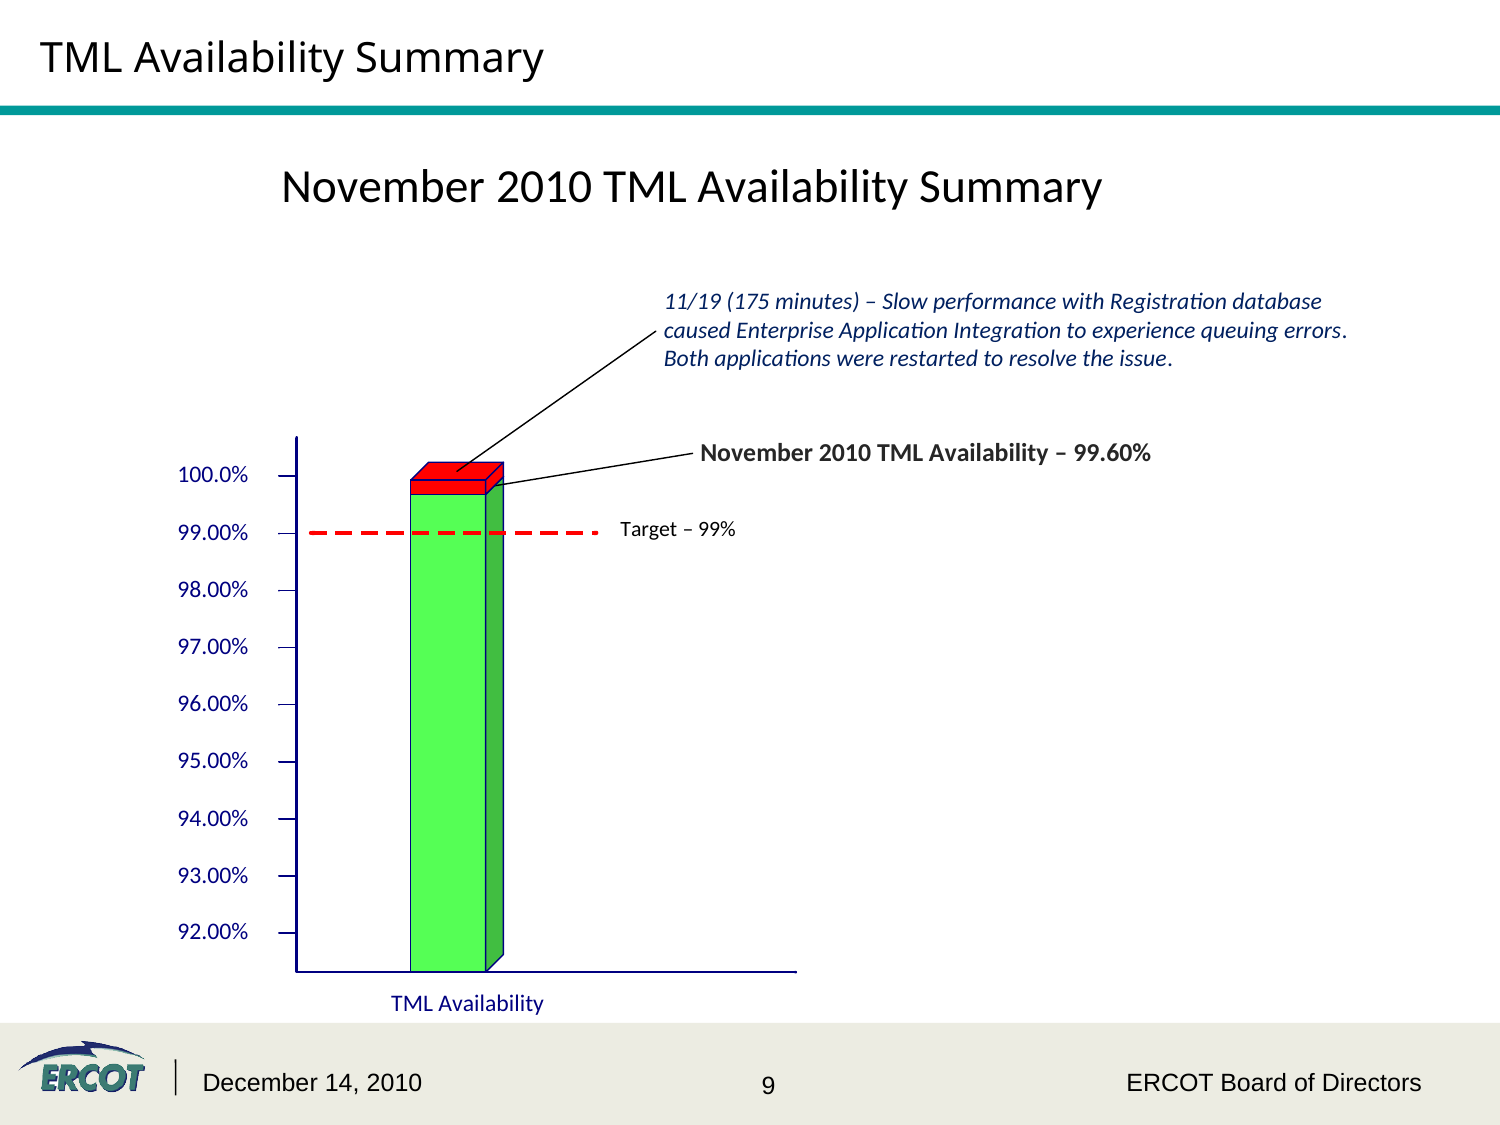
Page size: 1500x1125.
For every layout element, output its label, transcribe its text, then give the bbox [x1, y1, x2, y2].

picture [10, 1031, 151, 1111]
picture [174, 149, 1362, 1021]
title TML Availability Summary [24, 0, 1451, 113]
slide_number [187, 1059, 538, 1125]
footer ERCOT Board of Directors [1024, 1059, 1438, 1125]
